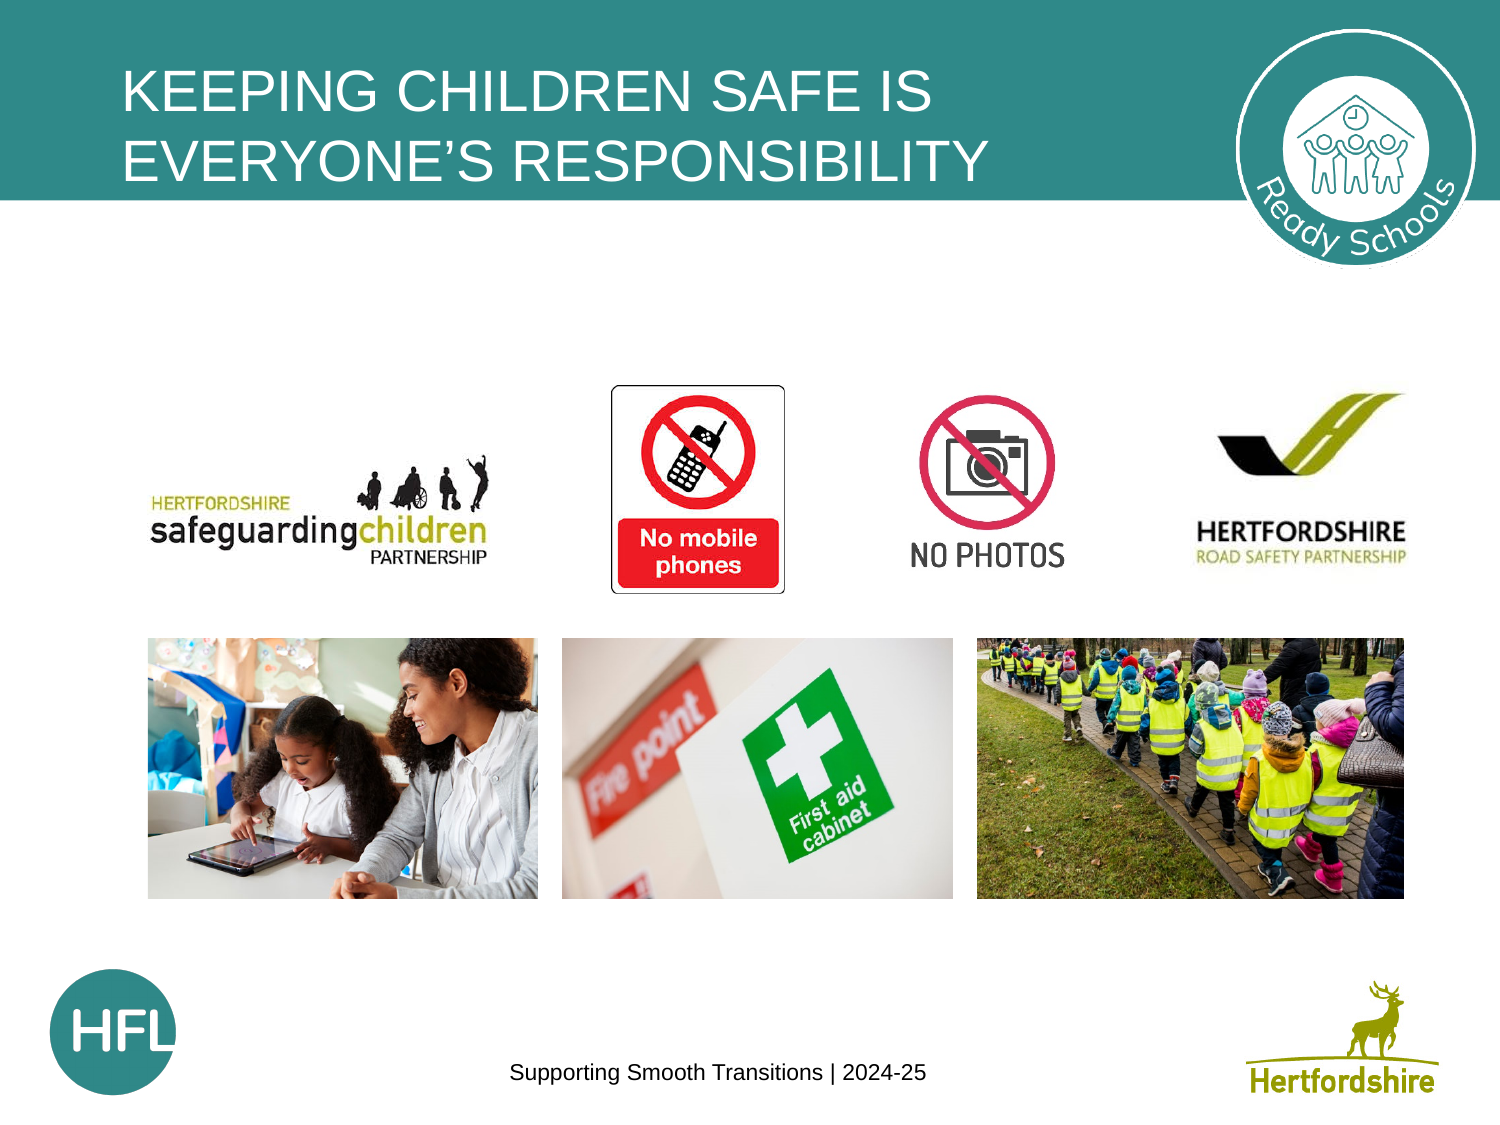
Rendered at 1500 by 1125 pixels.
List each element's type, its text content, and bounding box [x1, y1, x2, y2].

picture [610, 385, 786, 595]
picture [147, 638, 539, 900]
title Keeping children safe is everyone’s responsibility [106, 12, 1234, 201]
picture [1190, 365, 1409, 585]
picture [147, 452, 491, 566]
picture [1197, 952, 1487, 1125]
picture [891, 385, 1084, 578]
picture [1233, 26, 1478, 271]
picture [562, 638, 953, 900]
picture [40, 963, 184, 1103]
picture [147, 746, 156, 766]
picture [976, 638, 1405, 900]
